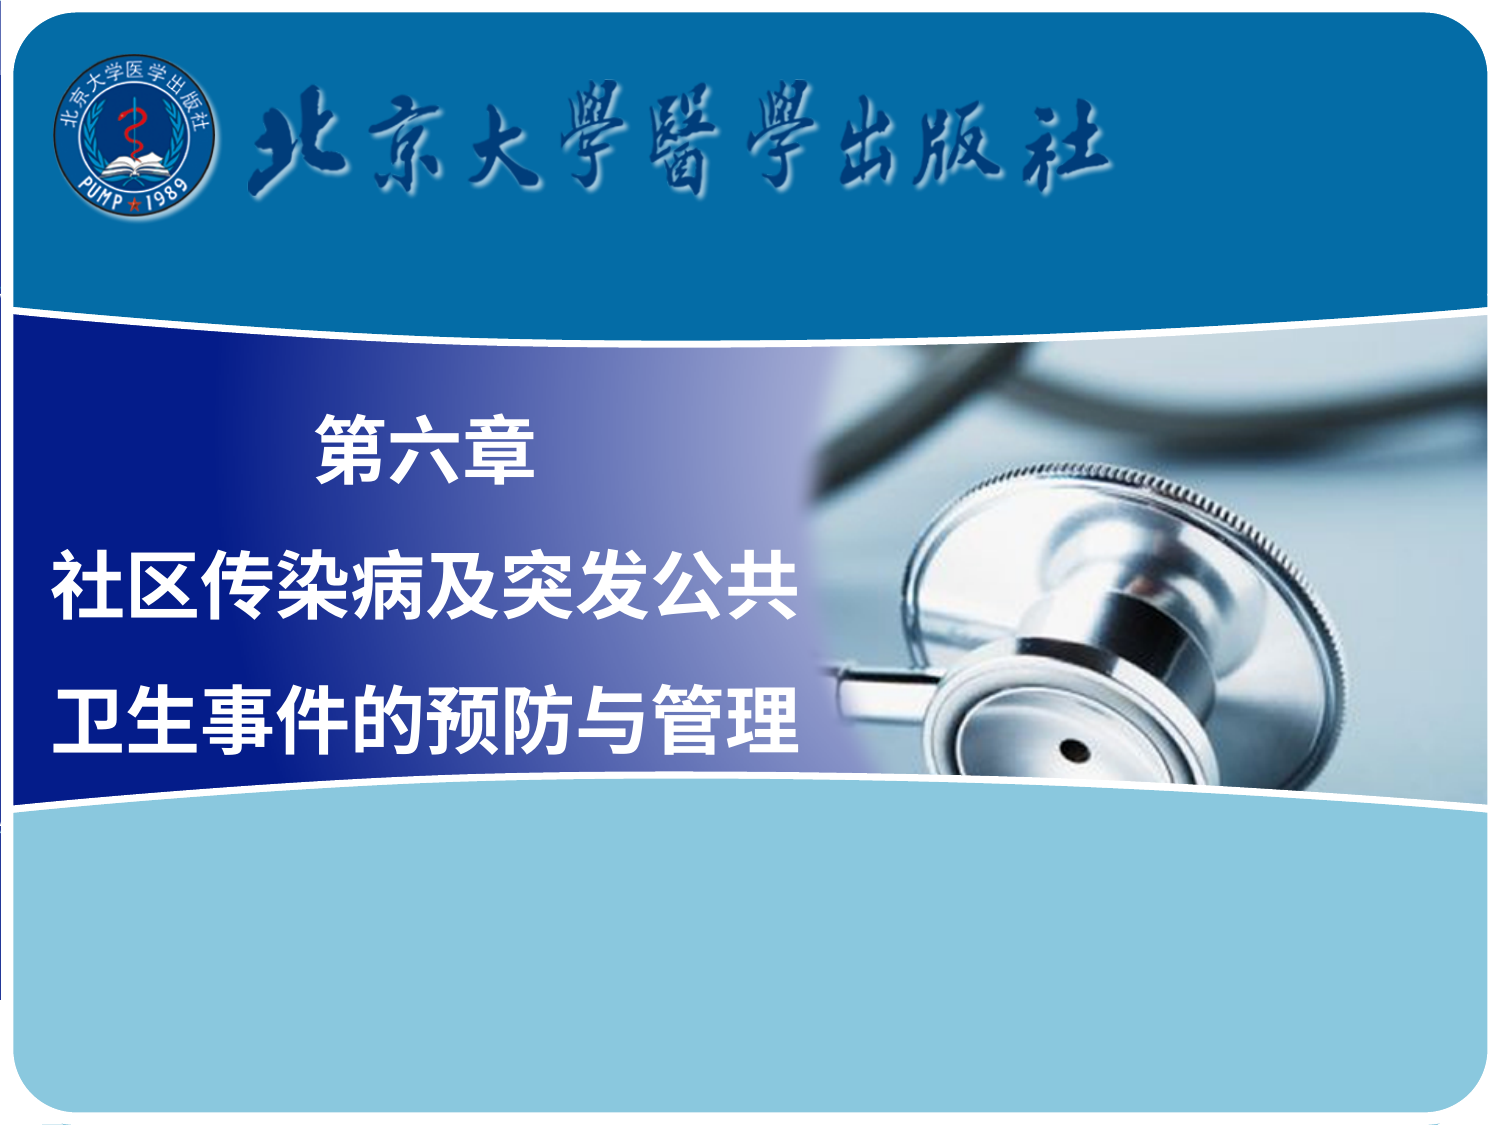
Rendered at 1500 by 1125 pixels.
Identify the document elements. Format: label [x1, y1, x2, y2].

picture [52, 54, 1117, 226]
text_box [0, 0, 1500, 1125]
